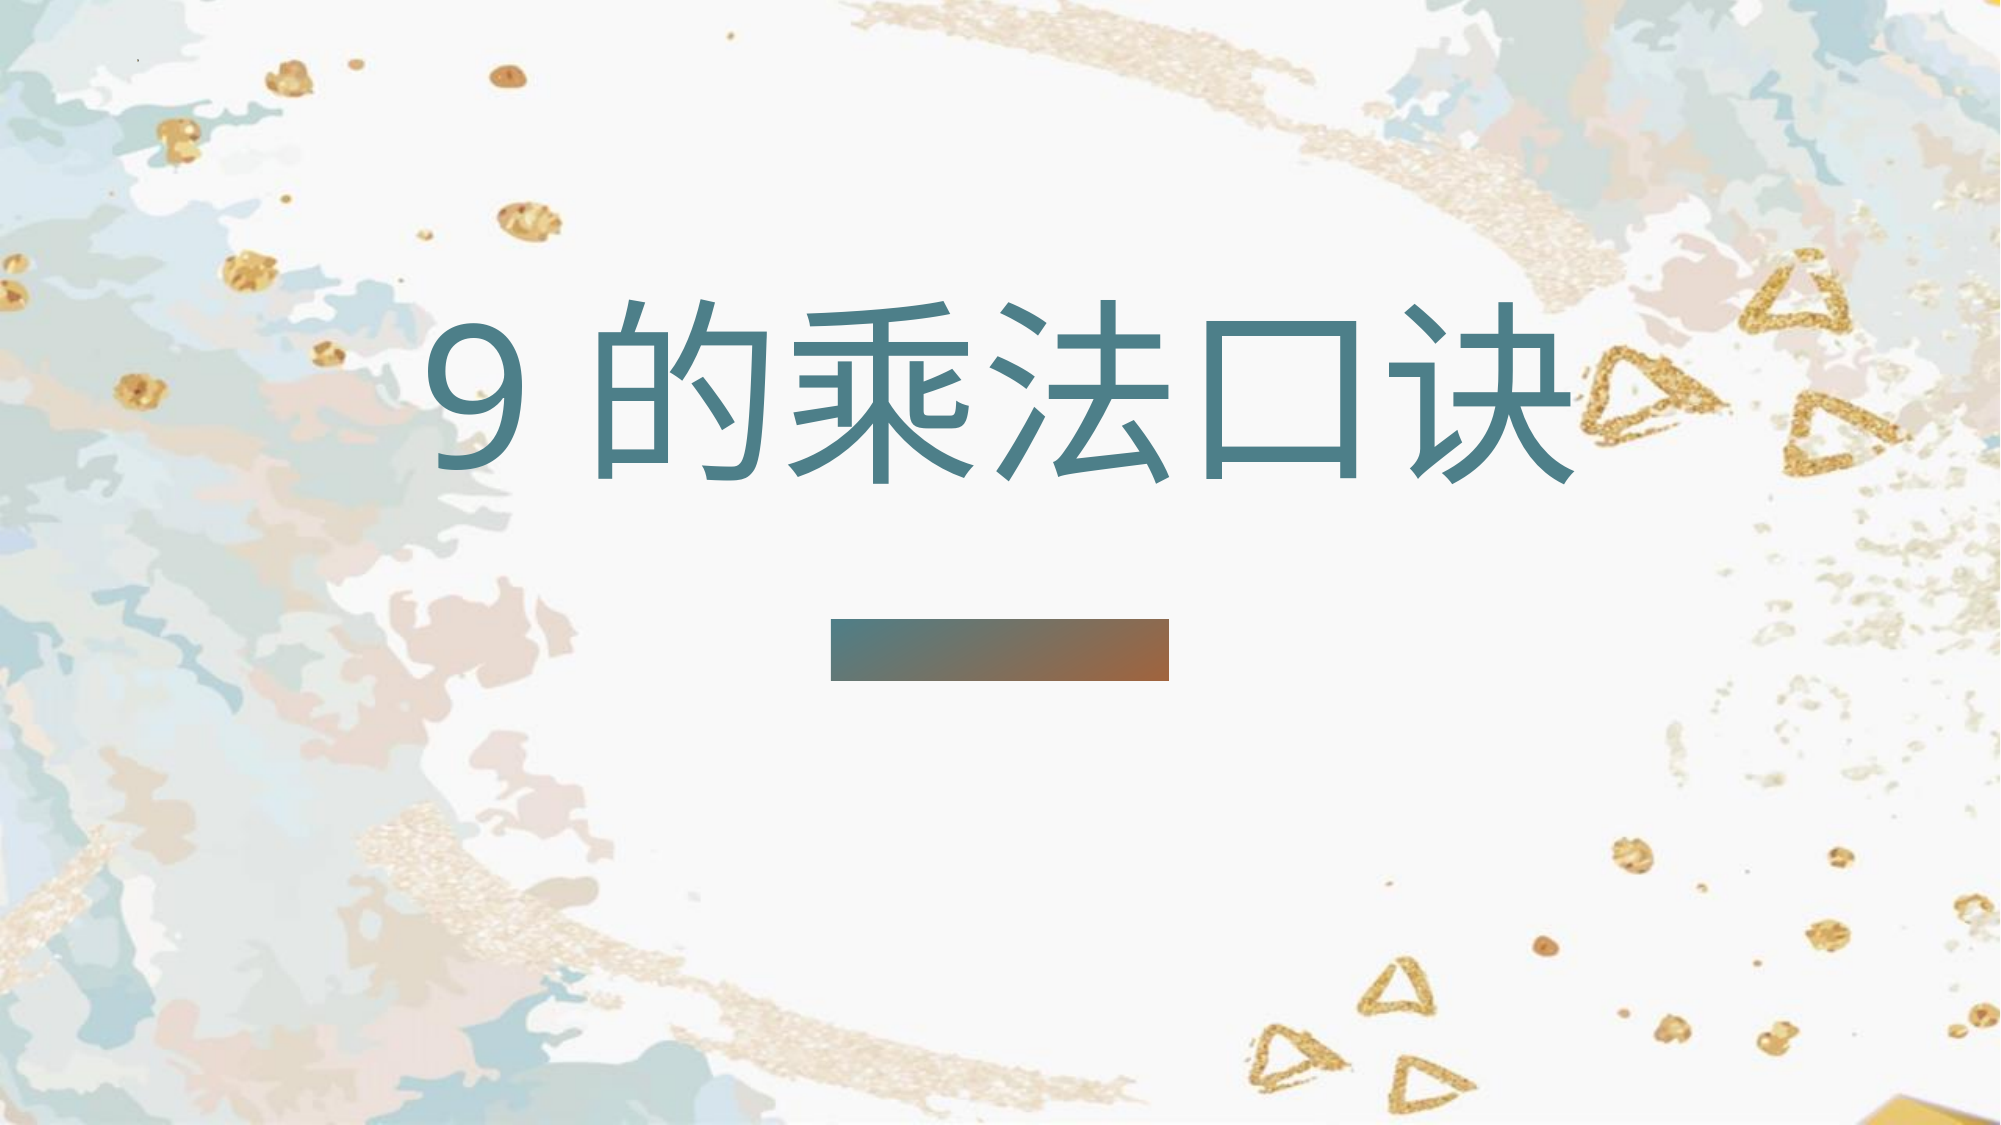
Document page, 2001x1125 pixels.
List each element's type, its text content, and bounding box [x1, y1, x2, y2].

text_box [830, 619, 1169, 681]
text_box [312, 529, 1688, 681]
picture [0, 0, 2001, 1125]
text_box 9的乘法口诀 [379, 261, 1621, 517]
